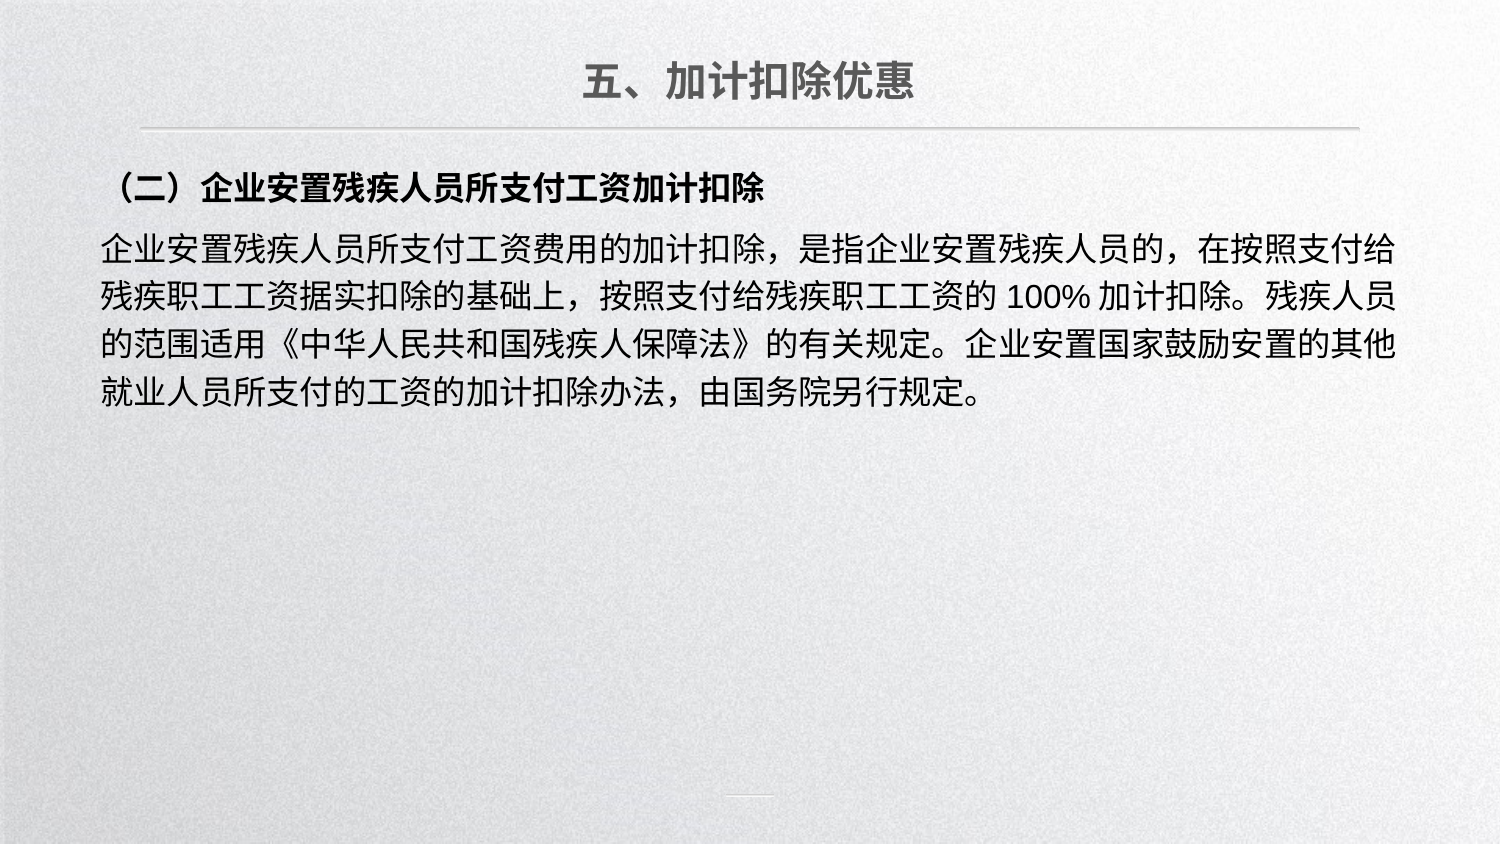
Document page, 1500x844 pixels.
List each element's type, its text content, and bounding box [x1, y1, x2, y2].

picture [0, 0, 1500, 844]
text_box （二）企业安置残疾人员所支付工资加计扣除 企业安置残疾人员所支付工资费用的加计扣除，是指企业安置残疾人员的，在按照支付给残疾职工工资据实扣除的基础上，按照支付给残疾职工工资的100%加计扣除。残疾人员的范围适用《中华人民共和国残疾人保障法》的有关规定。企业安置国家鼓励安置的其他就业人员所支付的工资的加计扣除办法，由国务院另行规定。 [100, 159, 1400, 412]
text_box 五、加计扣除优惠 [459, 49, 1038, 111]
